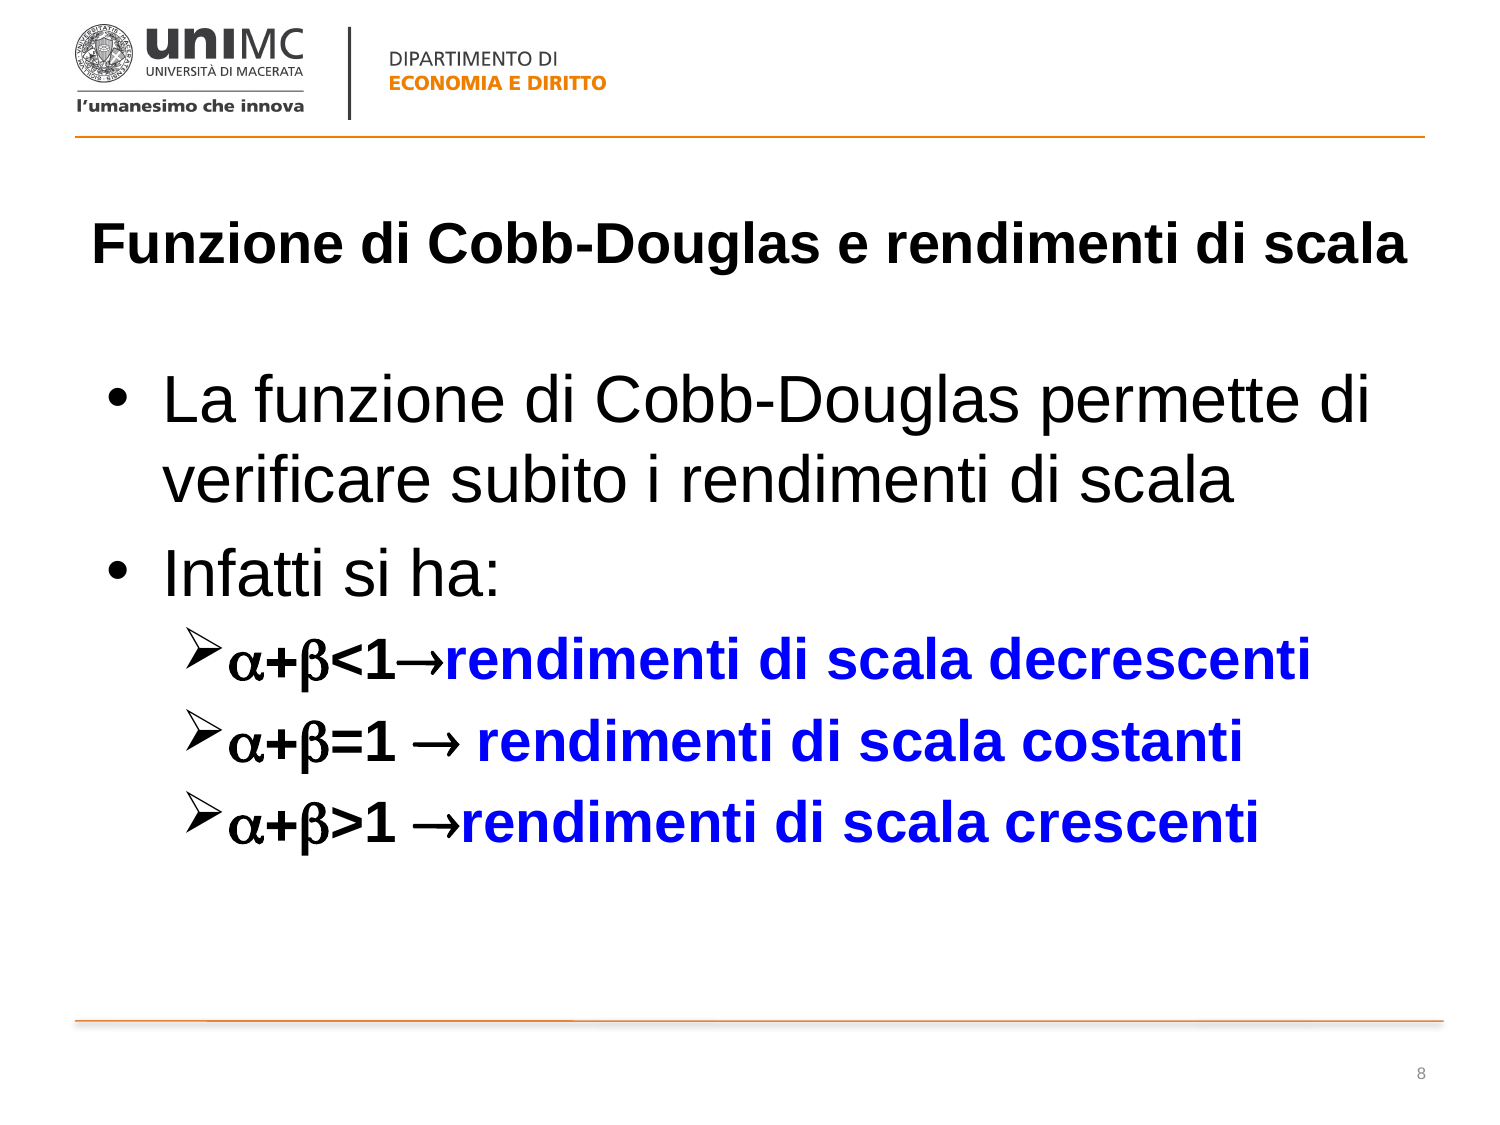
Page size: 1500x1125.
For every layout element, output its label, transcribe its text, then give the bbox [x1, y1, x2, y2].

slide_number 8 [1091, 1042, 1442, 1103]
picture [75, 24, 1425, 138]
list La funzione di Cobb-Douglas permette di verificare subito i rendimenti di scala Infatti si ha: a+b<1rendimenti di scala decrescenti a+b=1  rendimenti di scala costanti a+b>1 rendimenti di scala crescenti [91, 348, 1441, 1092]
title Funzione di Cobb-Douglas e rendimenti di scala [75, 195, 1425, 287]
